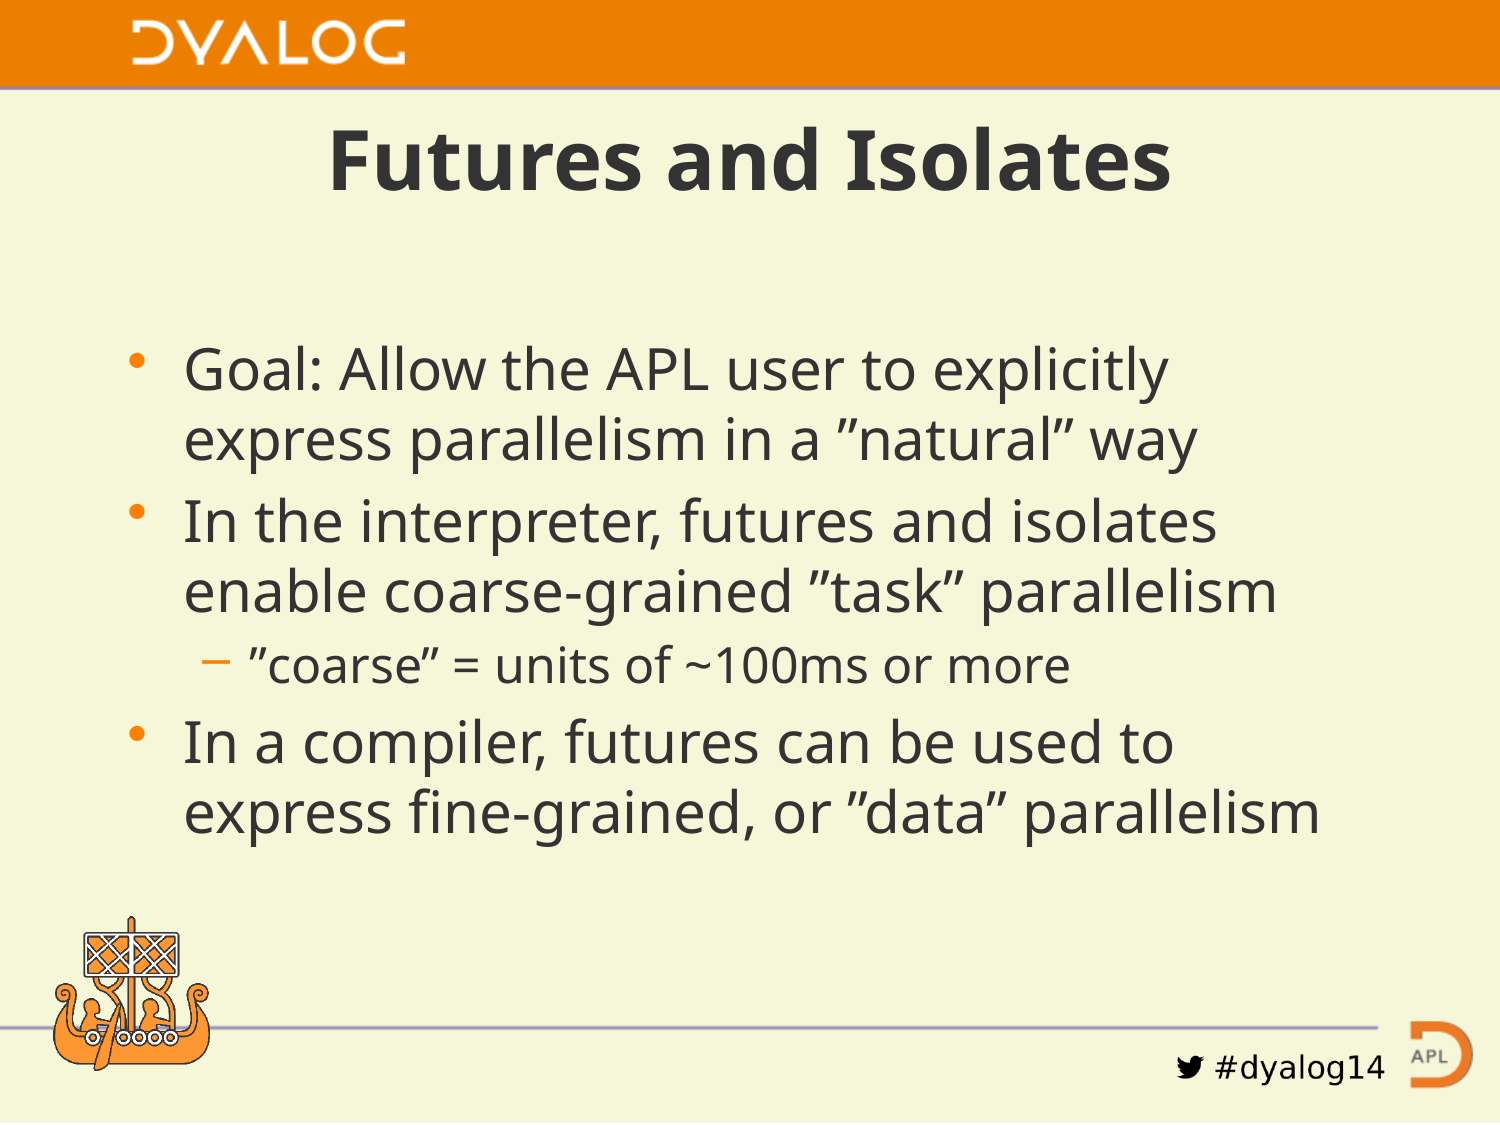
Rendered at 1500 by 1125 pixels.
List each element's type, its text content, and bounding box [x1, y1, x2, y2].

picture [0, 0, 1500, 1123]
list Goal: Allow the APL user to explicitly express parallelism in a ”natural” way In the interpreter, futures and isolates enable coarse-grained ”task” parallelism ”coarse” = units of ~100ms or more In a compiler, futures can be used to express fine-grained, or ”data” parallelism [112, 324, 1388, 1000]
title Futures and Isolates [112, 99, 1388, 288]
